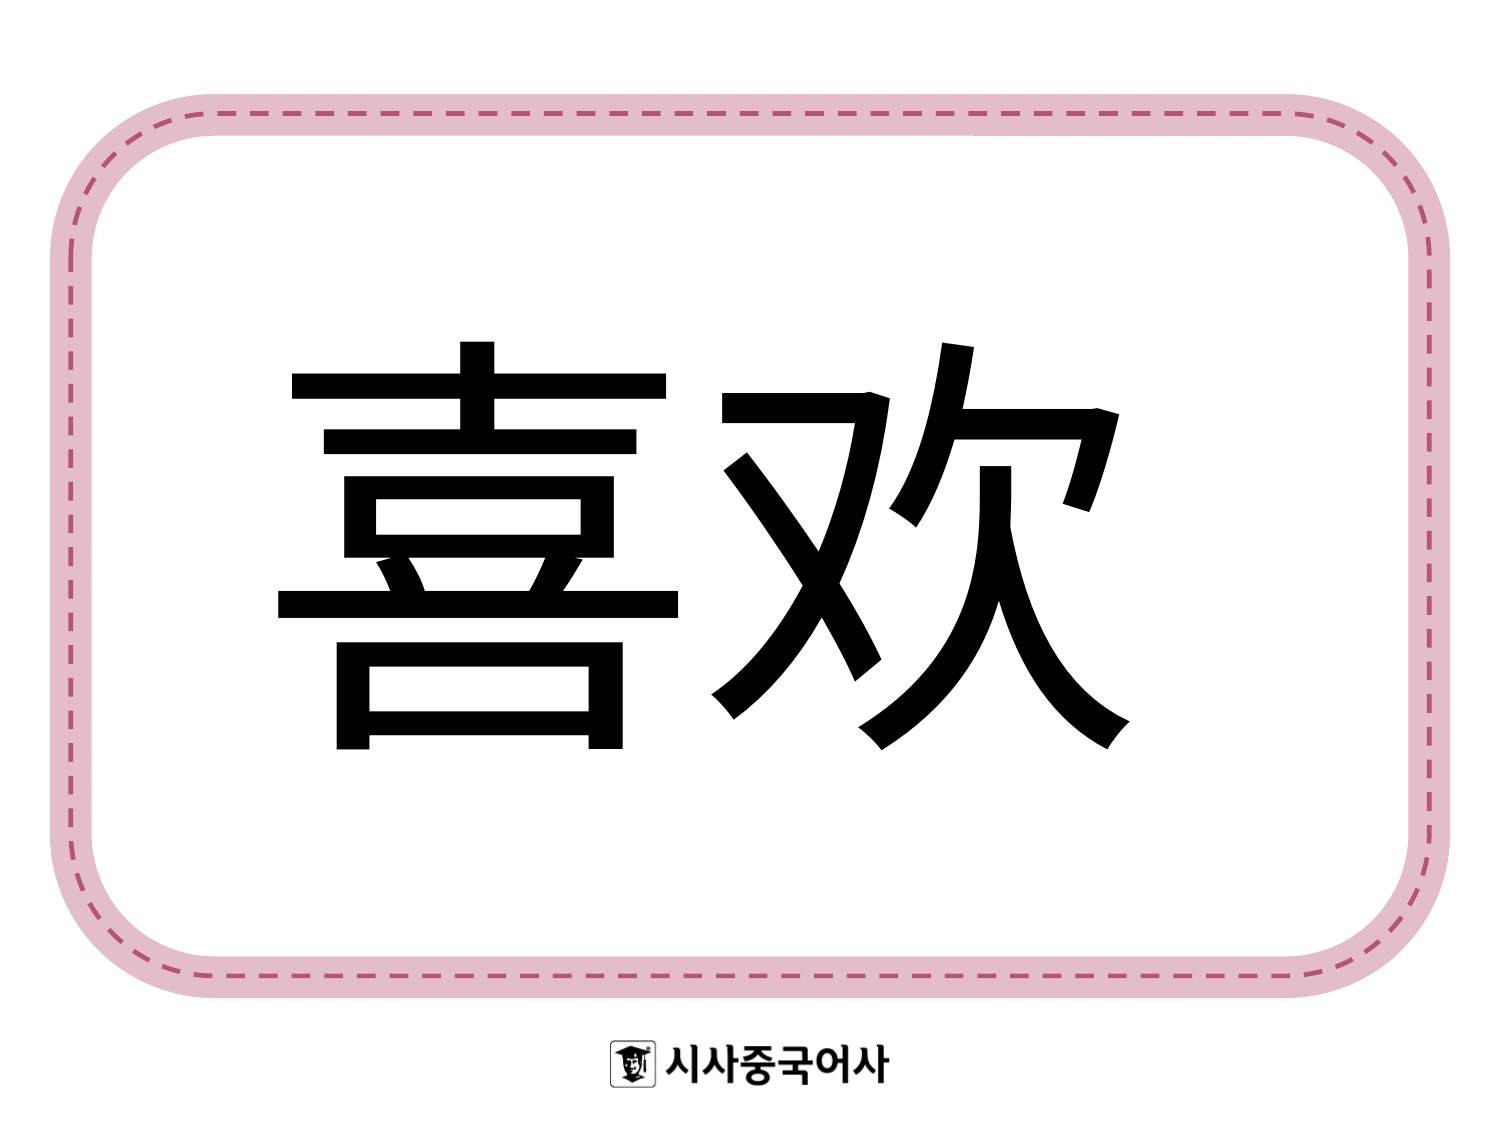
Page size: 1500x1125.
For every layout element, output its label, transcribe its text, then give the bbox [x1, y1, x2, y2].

picture [602, 1034, 898, 1094]
text_box 喜欢 [145, 189, 1354, 853]
